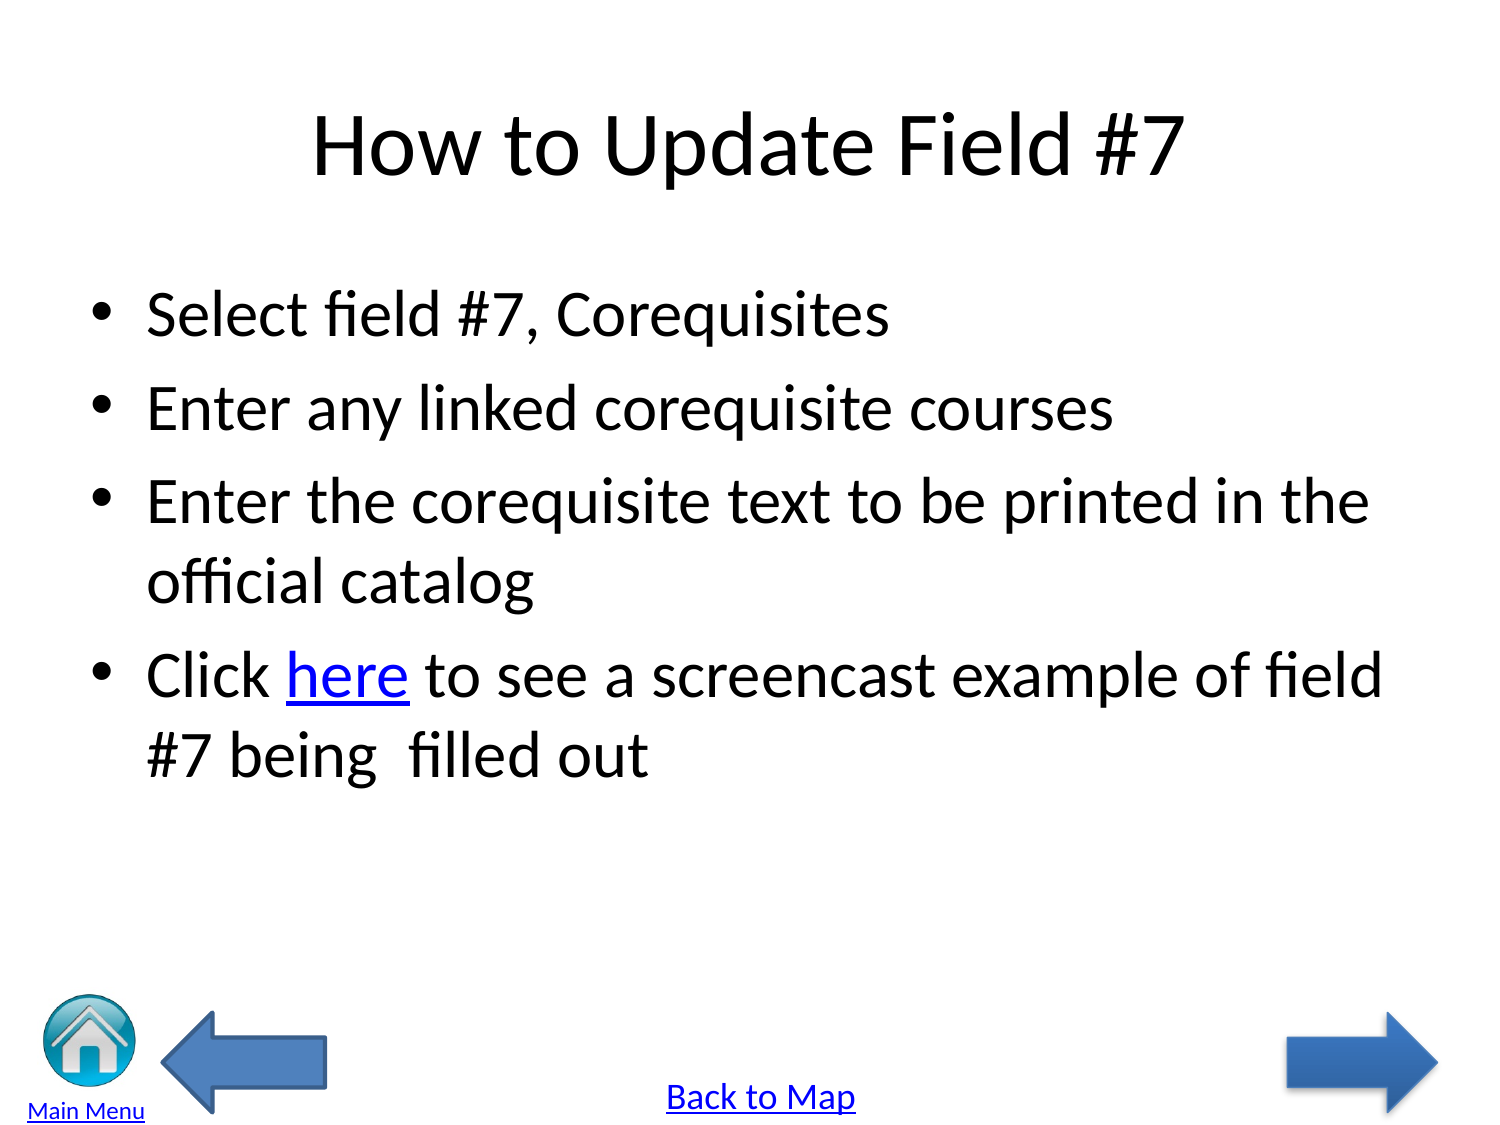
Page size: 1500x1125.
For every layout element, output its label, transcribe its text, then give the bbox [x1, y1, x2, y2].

title How to Update Field #7 [75, 45, 1425, 233]
picture [37, 987, 141, 1091]
list Select field #7, Corequisites Enter any linked corequisite courses Enter the corequisite text to be printed in the official catalog Click here to see a screencast example of field #7 being filled out [75, 262, 1425, 1005]
text_box Back to Map [651, 1064, 871, 1125]
